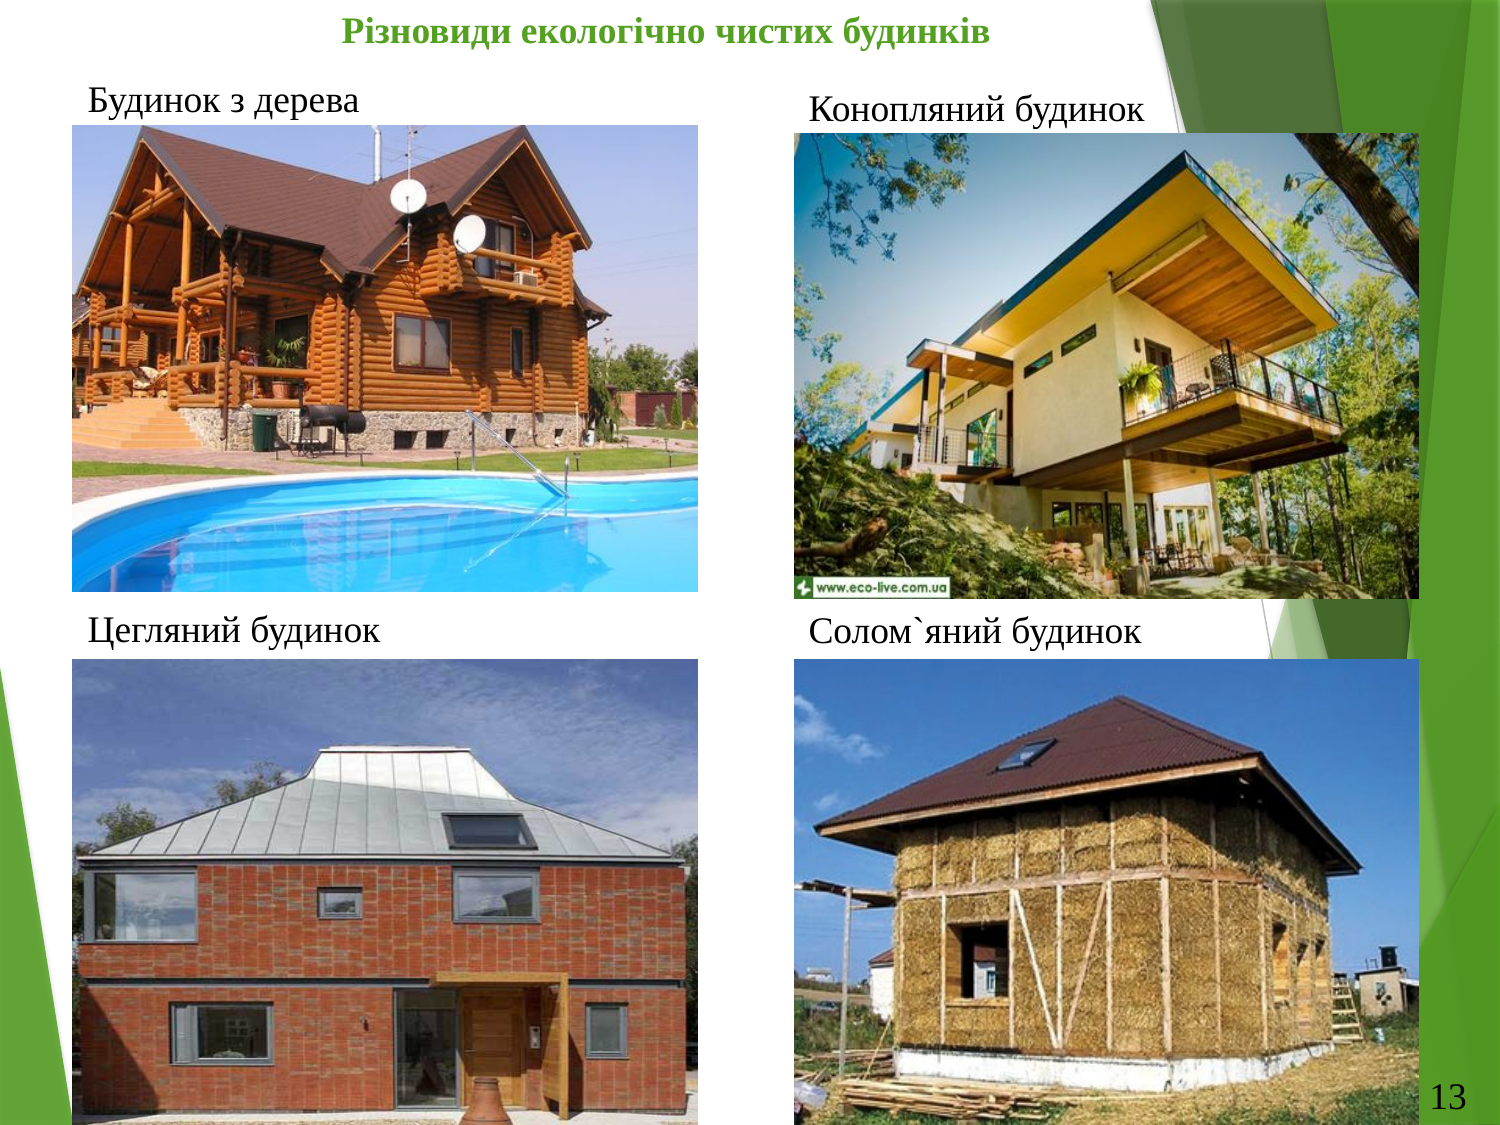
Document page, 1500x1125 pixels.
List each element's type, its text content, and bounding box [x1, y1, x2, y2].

text_box Будинок з дерева [72, 67, 430, 125]
picture [816, 145, 825, 153]
text_box Конопляний будинок [793, 76, 1188, 132]
picture [72, 125, 699, 593]
picture [793, 132, 801, 158]
picture [793, 132, 1420, 600]
text_box Цегляний будинок [72, 601, 537, 657]
picture [72, 658, 699, 1125]
text_box Солом`яний будинок [793, 606, 1282, 658]
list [793, 658, 1420, 1125]
title Різновиди екологічно чистих будинків [145, 0, 1188, 73]
picture [809, 132, 817, 138]
text_box 13 [1425, 1062, 1490, 1125]
